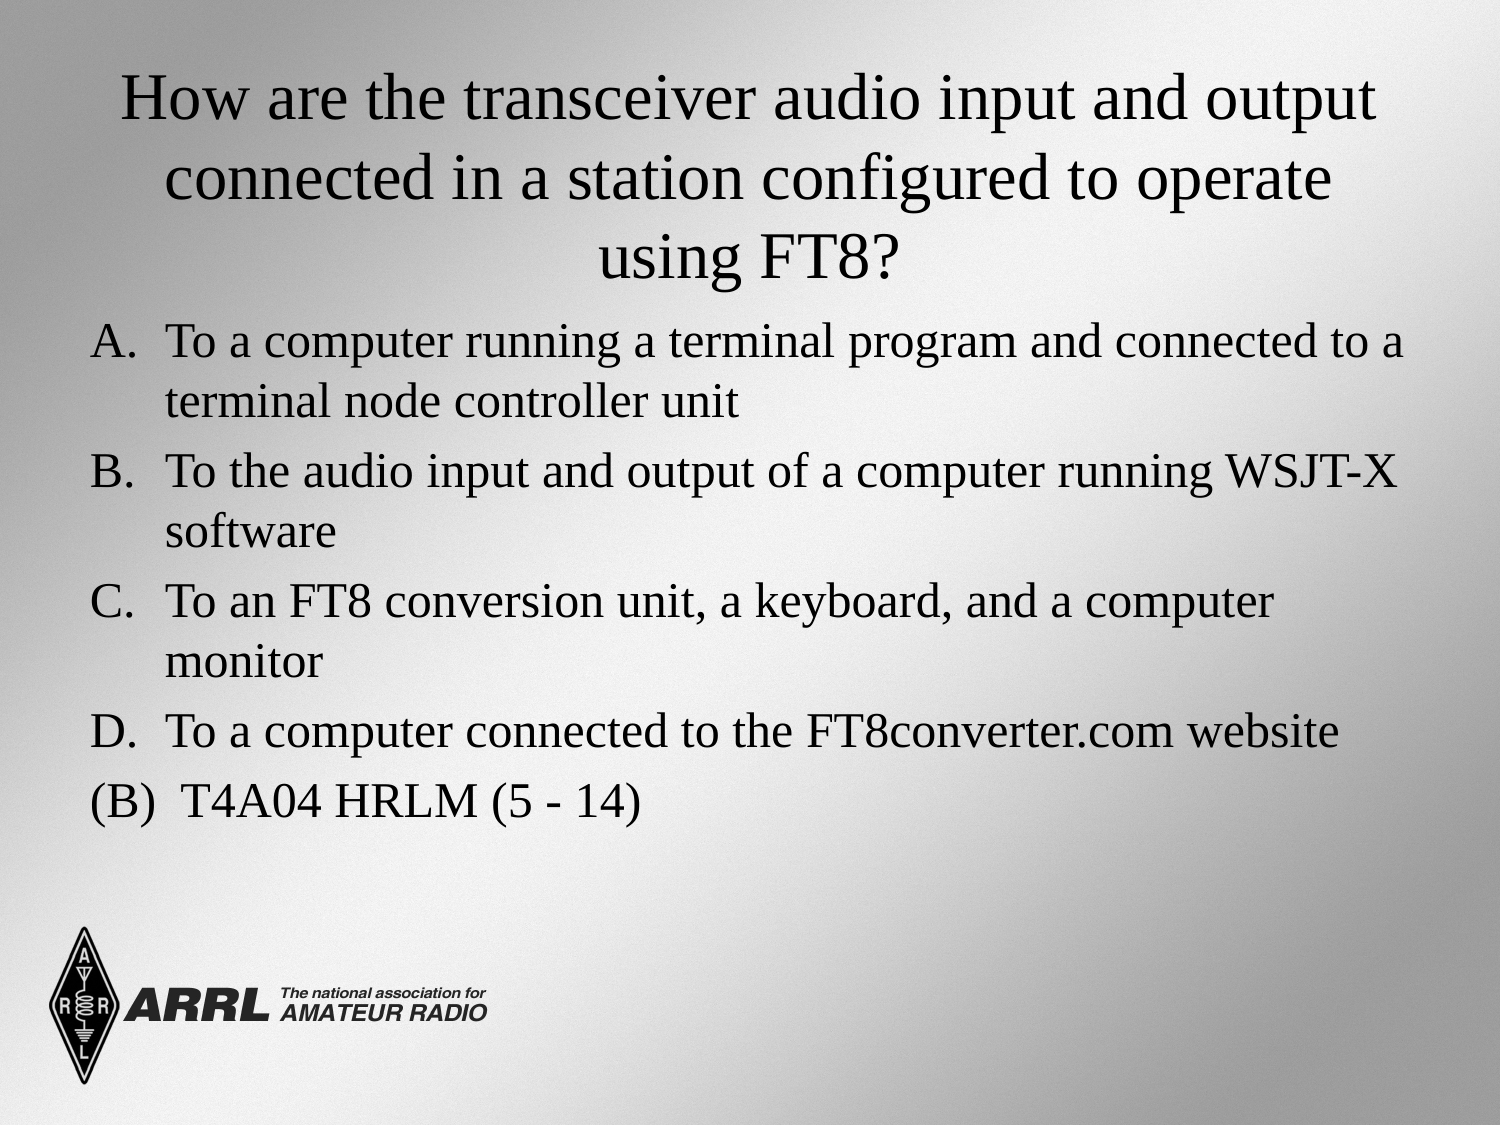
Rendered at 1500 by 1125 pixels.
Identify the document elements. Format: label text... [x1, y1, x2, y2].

title How are the transceiver audio input and output connected in a station configured to operate using FT8? [75, 45, 1425, 233]
list To a computer running a terminal program and connected to a terminal node controller unit To the audio input and output of a computer running WSJT-X software To an FT8 conversion unit, a keyboard, and a computer monitor To a computer connected to the FT8converter.com website (B) T4A04 HRLM (5 - 14) [75, 299, 1425, 1005]
picture [0, 0, 1500, 1125]
